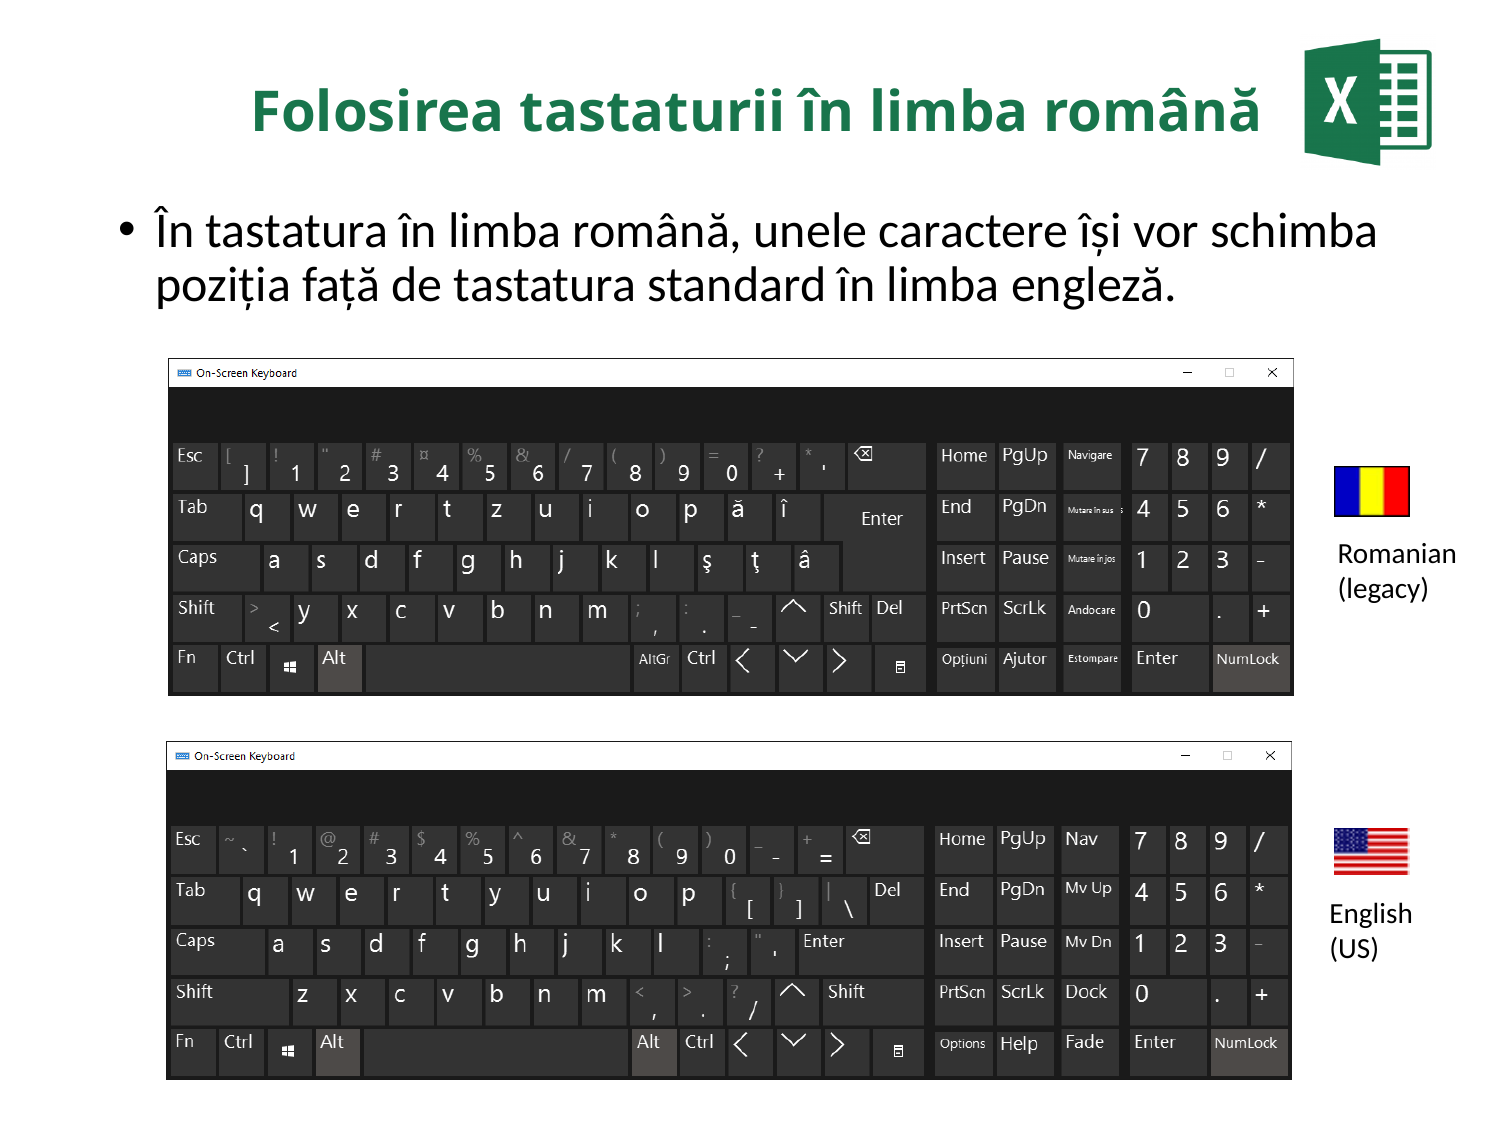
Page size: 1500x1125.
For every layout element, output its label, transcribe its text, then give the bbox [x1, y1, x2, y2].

picture [1300, 34, 1436, 170]
title Folosirea tastaturii în limba română [103, 59, 1279, 168]
picture [1334, 466, 1410, 517]
text_box Romanian (legacy) [1323, 527, 1488, 612]
picture [166, 741, 1292, 1080]
list În tastatura în limba română, unele caractere îşi vor schimba poziţia faţă de tastatura standard în limba engleză. [103, 196, 1397, 1034]
picture [1334, 828, 1410, 875]
text_box English (US) [1314, 887, 1479, 972]
picture [168, 358, 1294, 696]
